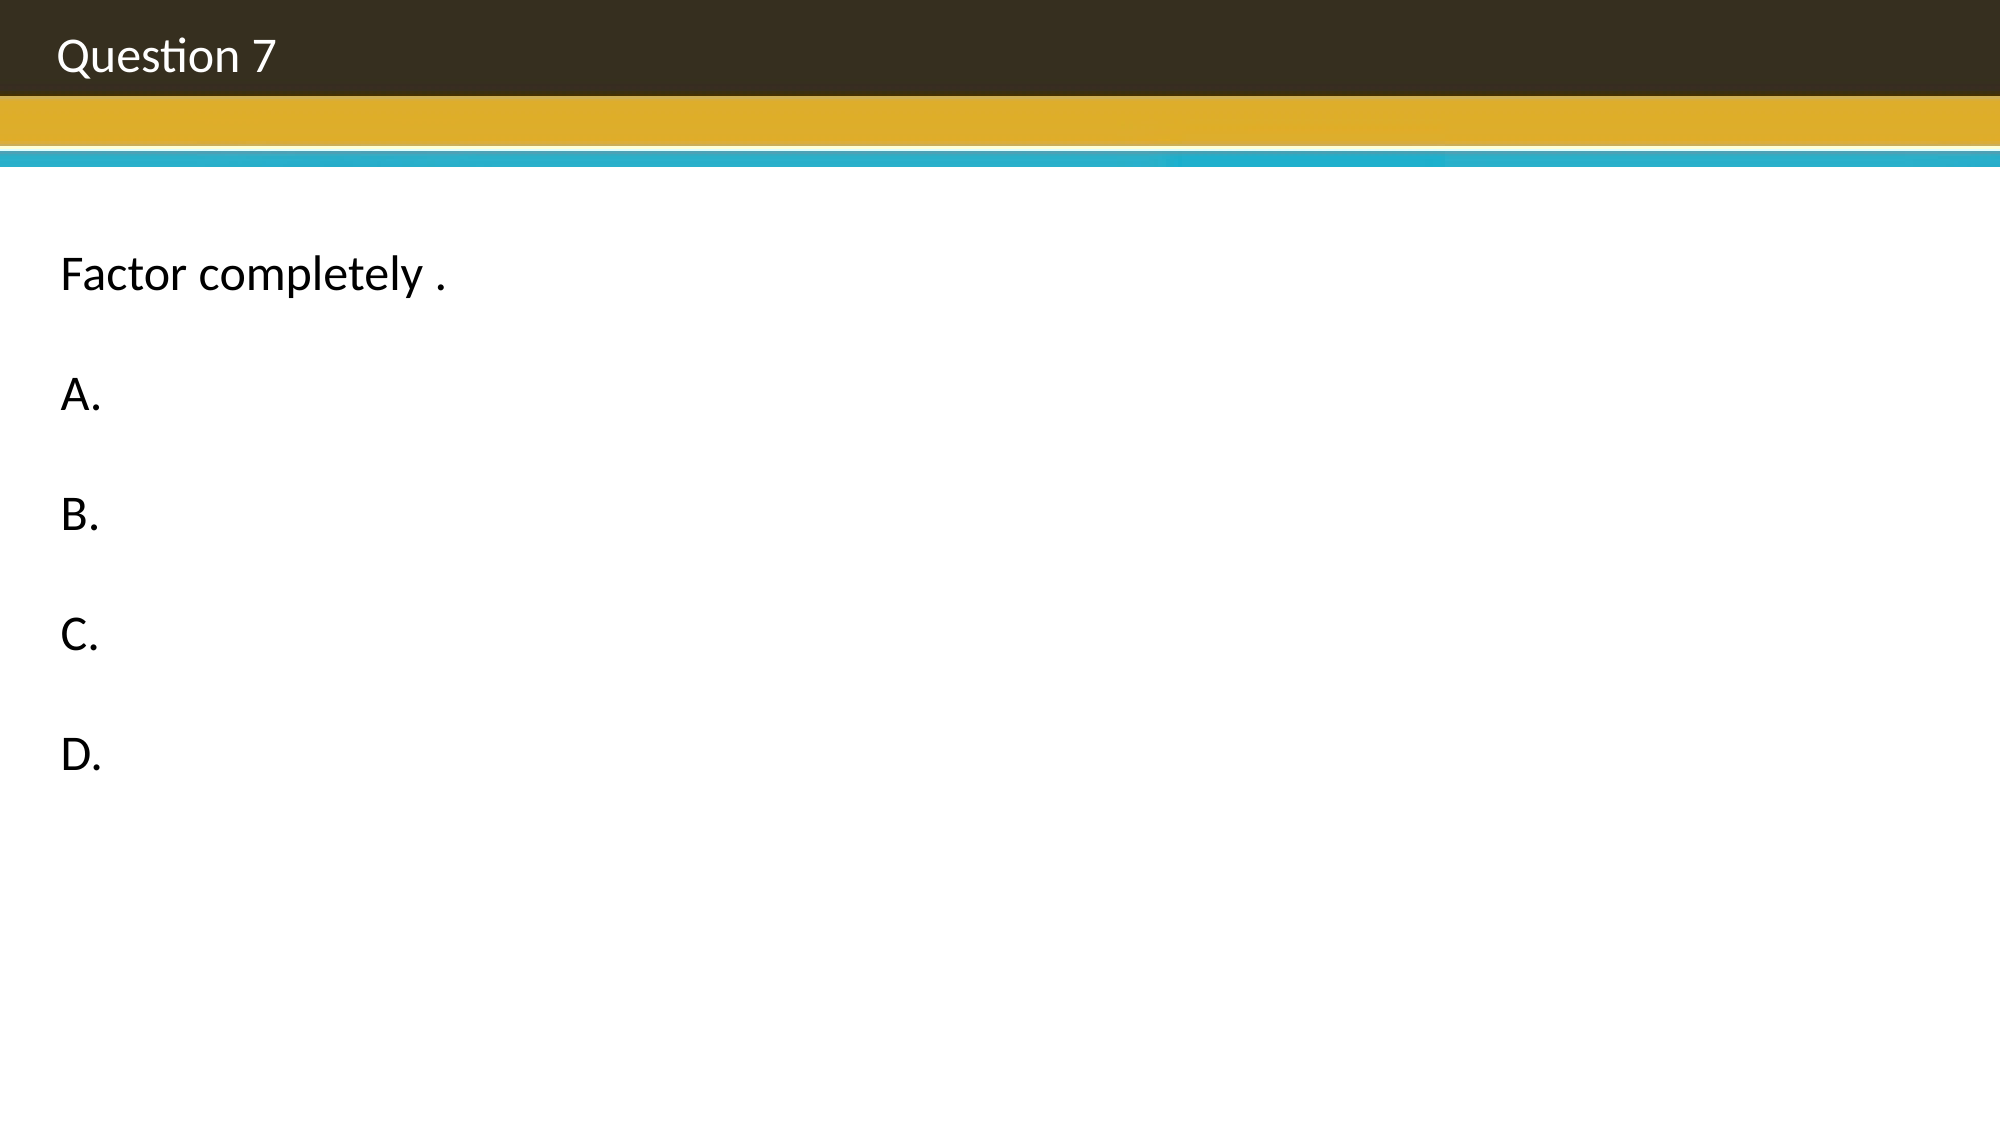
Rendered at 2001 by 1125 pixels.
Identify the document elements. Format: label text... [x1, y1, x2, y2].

text_box Question 7 [41, 14, 293, 90]
picture [0, 0, 2000, 167]
